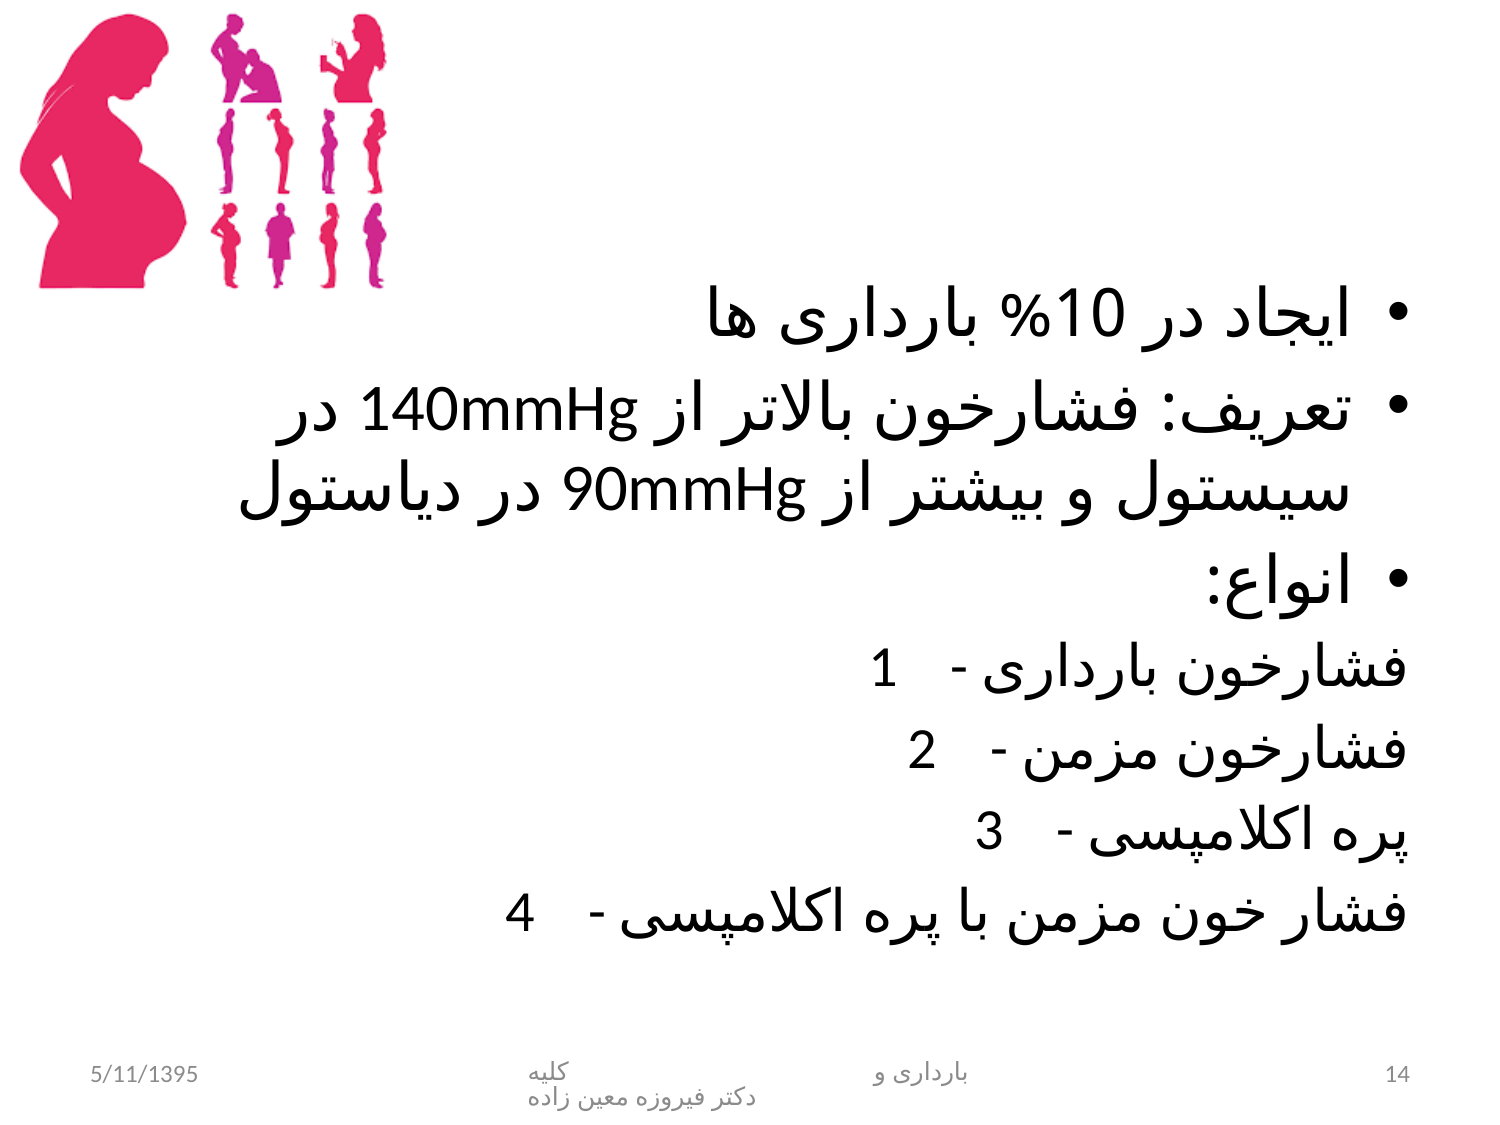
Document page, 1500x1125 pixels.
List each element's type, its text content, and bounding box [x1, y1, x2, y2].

footer بارداری و کلیه دکتر فیروزه معین زاده [512, 1042, 988, 1103]
list ایجاد در 10% بارداری ها تعریف: فشارخون بالاتر از 140mmHg در سیستول و بیشتر از 90mmHg در دیاستول انواع: 1 - فشارخون بارداری 2 - فشارخون مزمن 3 - پره اکلامپسی 4 - فشار خون مزمن با پره اکلامپسی [75, 262, 1425, 1005]
picture [0, 0, 407, 304]
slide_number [75, 1042, 425, 1103]
slide_number 14 [1074, 1042, 1425, 1103]
